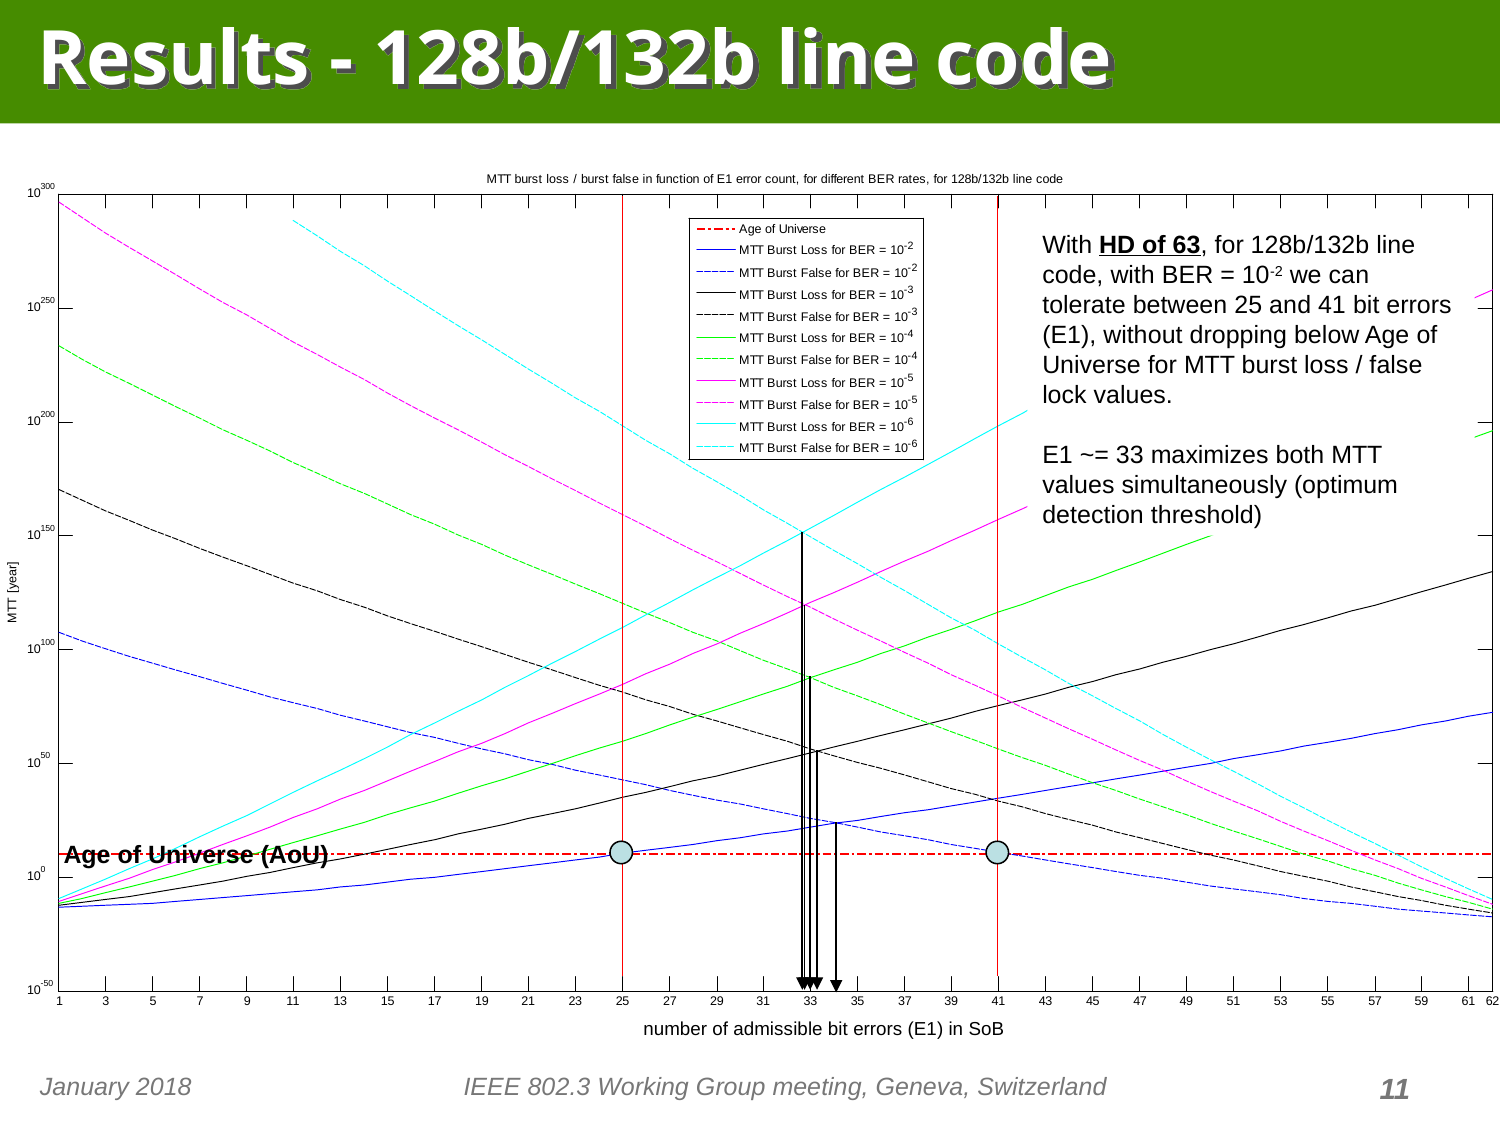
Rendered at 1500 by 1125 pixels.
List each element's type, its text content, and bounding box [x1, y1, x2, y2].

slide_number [24, 1062, 337, 1103]
footer IEEE 802.3 Working Group meeting, Geneva, Switzerland [360, 1062, 1212, 1103]
slide_number 11 [1237, 1062, 1426, 1103]
picture [0, 165, 1500, 1036]
title Results - 128b/132b line code [37, 4, 1462, 105]
